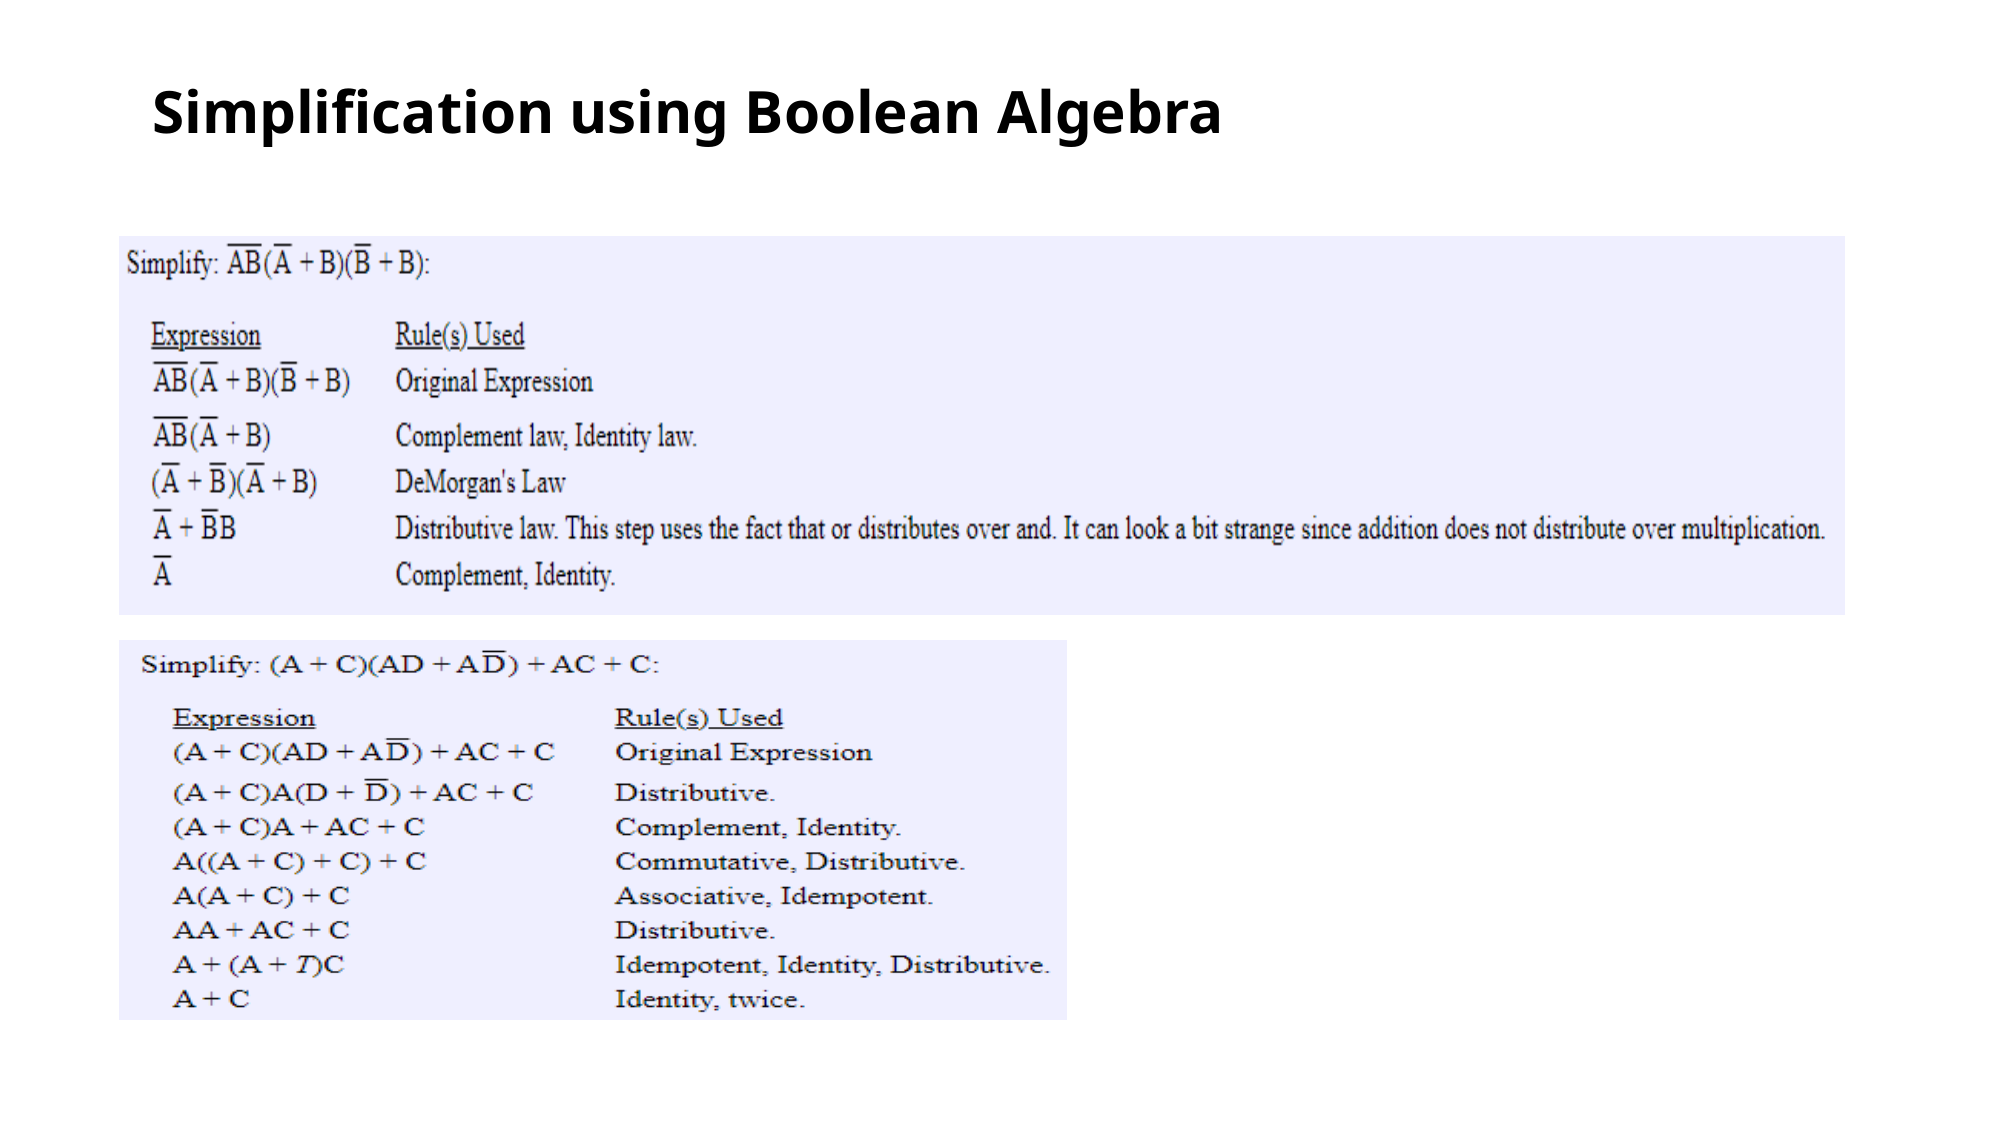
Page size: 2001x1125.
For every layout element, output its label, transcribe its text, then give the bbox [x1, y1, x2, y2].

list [119, 236, 1845, 615]
picture [119, 640, 1067, 1020]
title Simplification using Boolean Algebra [137, 59, 1863, 170]
